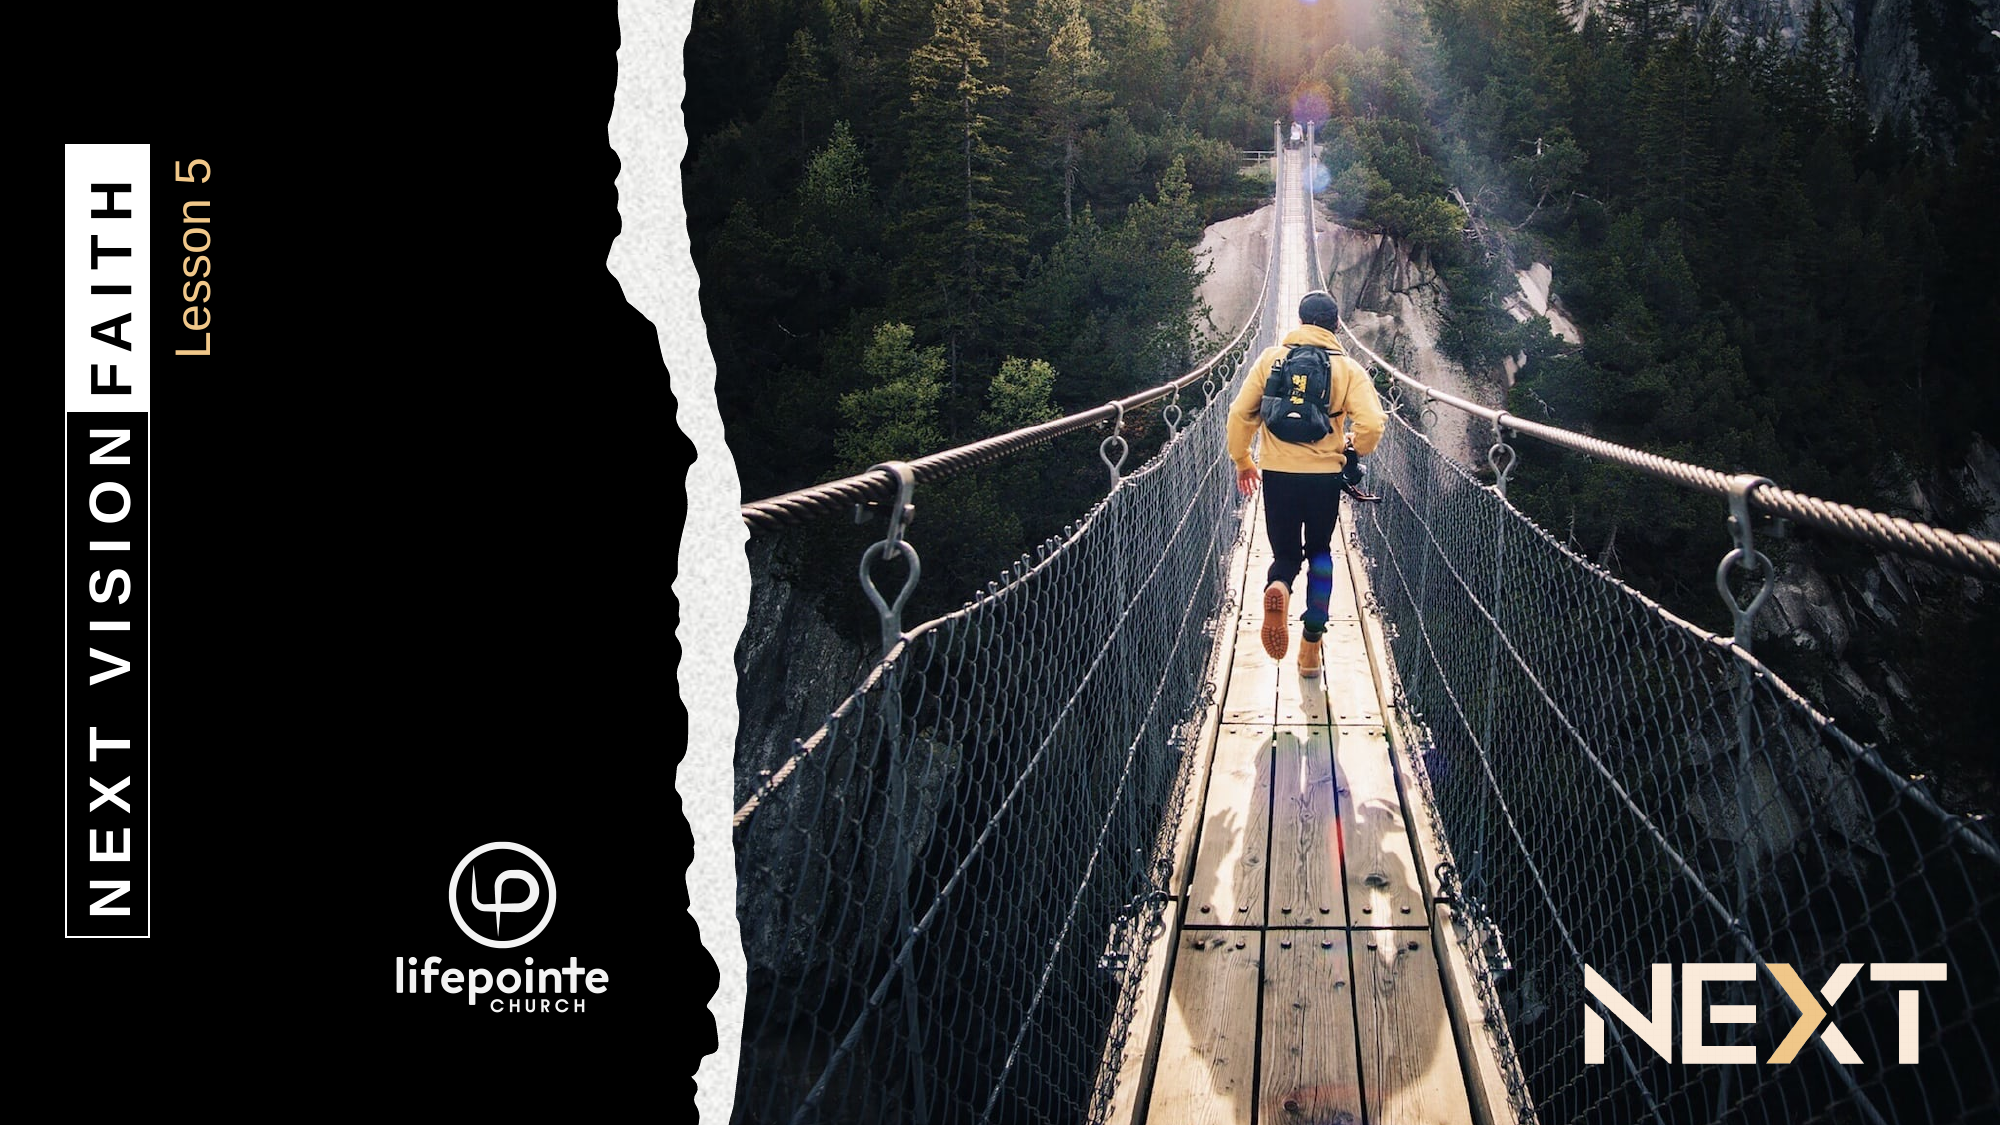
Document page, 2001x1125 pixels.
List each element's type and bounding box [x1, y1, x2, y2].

picture [396, 839, 609, 1014]
picture [752, 0, 2000, 1125]
text_box [0, 0, 752, 1125]
